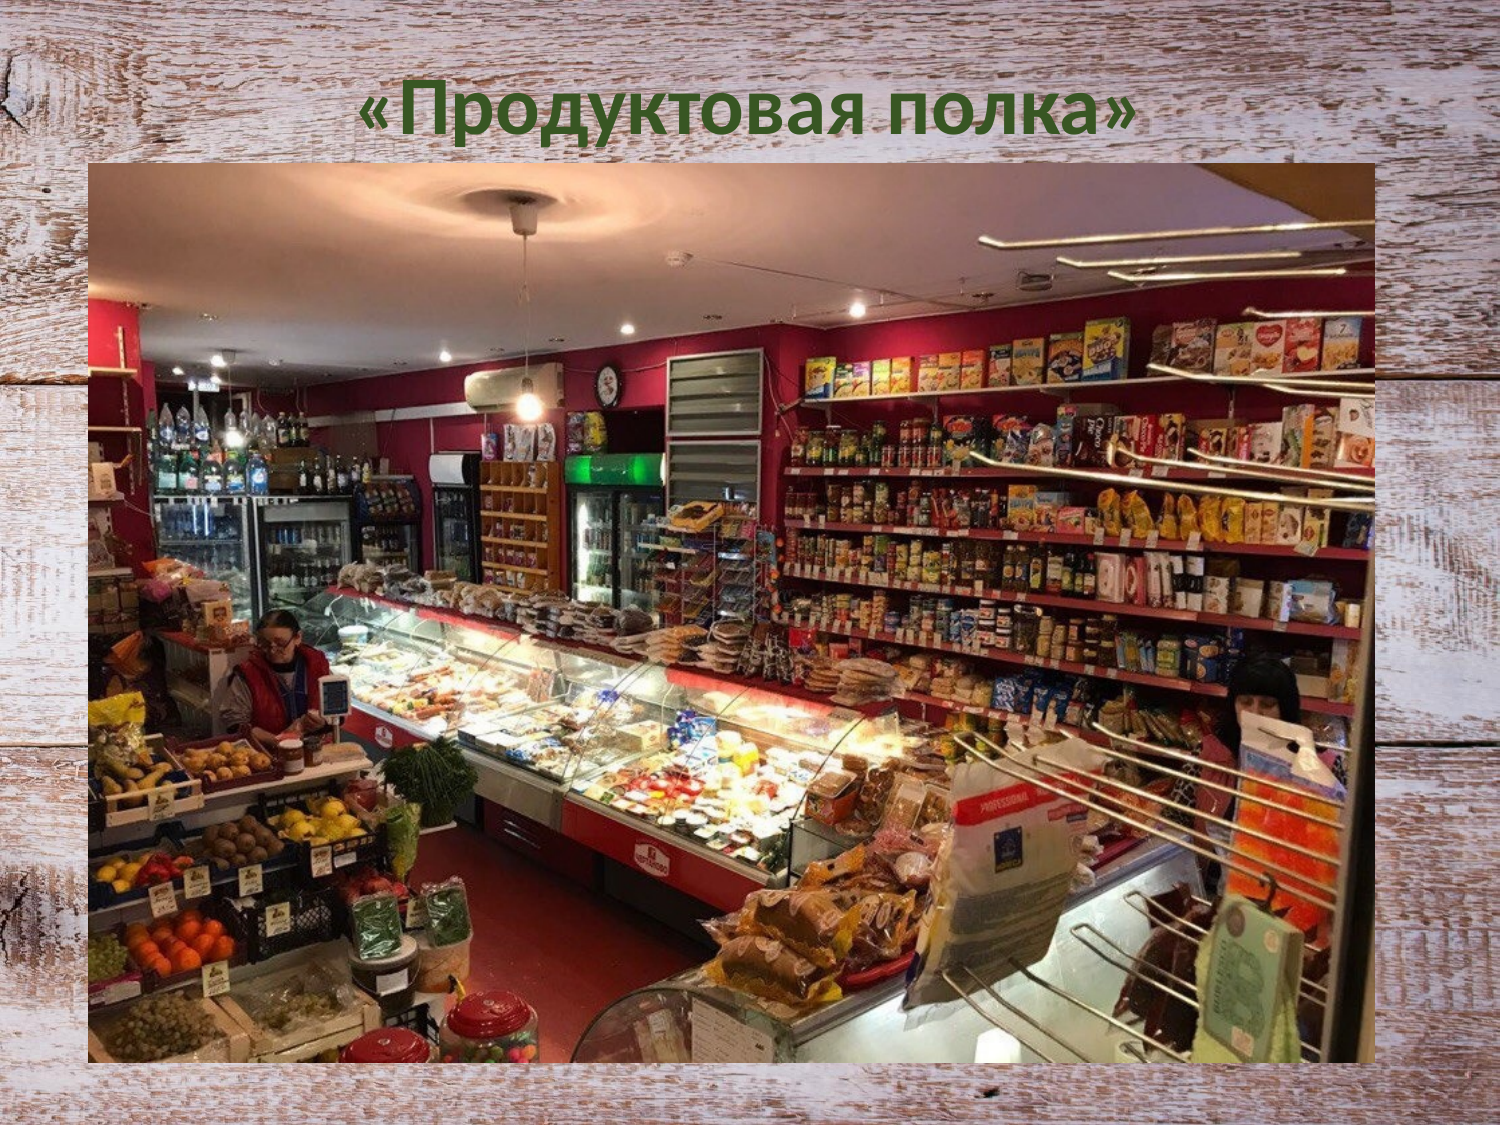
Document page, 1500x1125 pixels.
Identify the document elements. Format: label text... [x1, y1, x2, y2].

title «Продуктовая полка» [103, 21, 1397, 194]
picture [0, 0, 1500, 1125]
